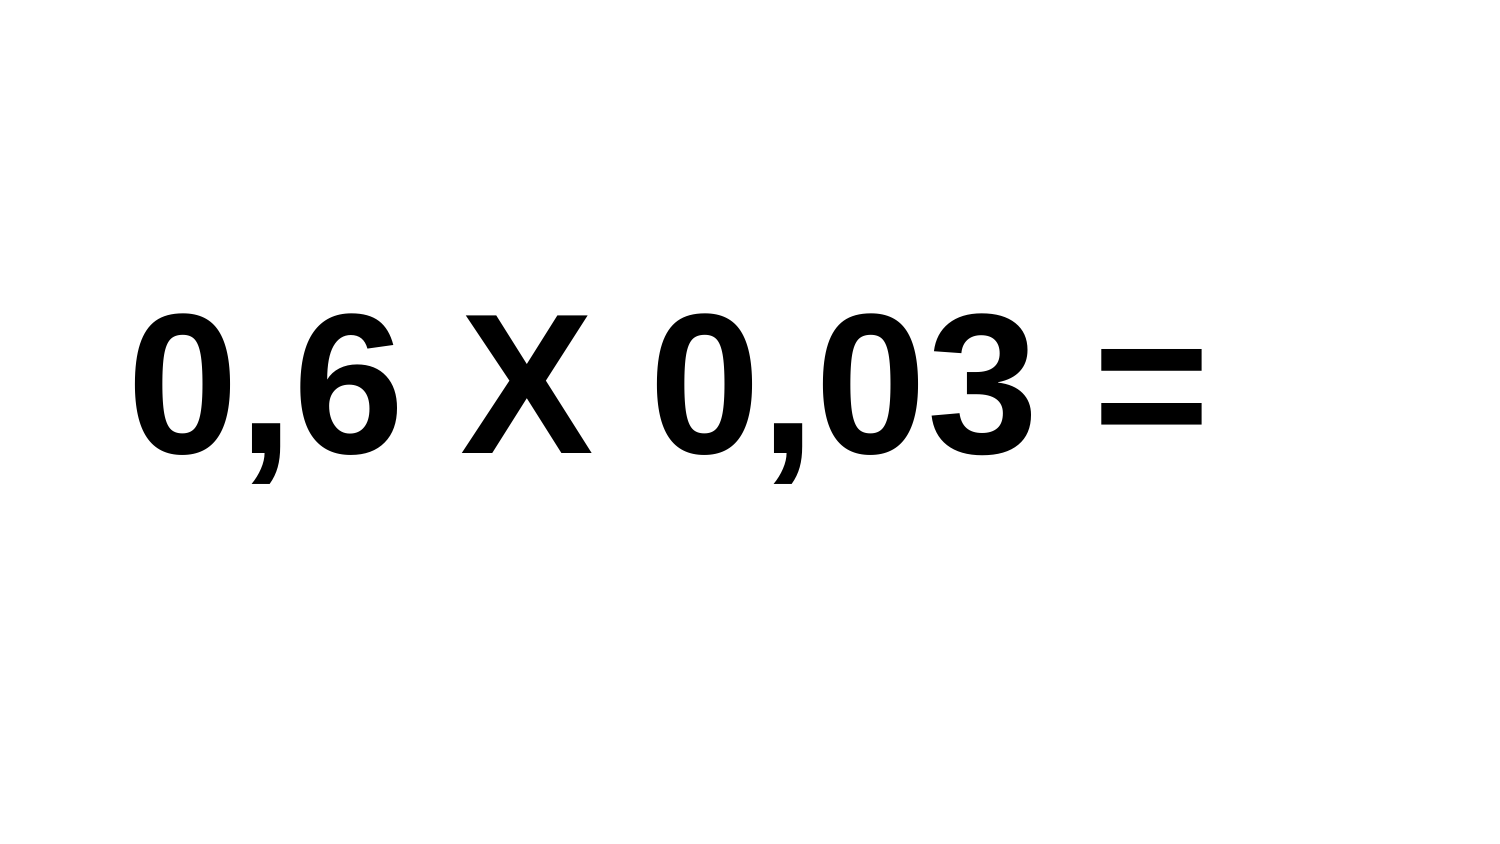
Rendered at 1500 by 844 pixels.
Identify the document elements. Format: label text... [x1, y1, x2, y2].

text_box 0,6 X 0,03 = [112, 318, 1388, 509]
